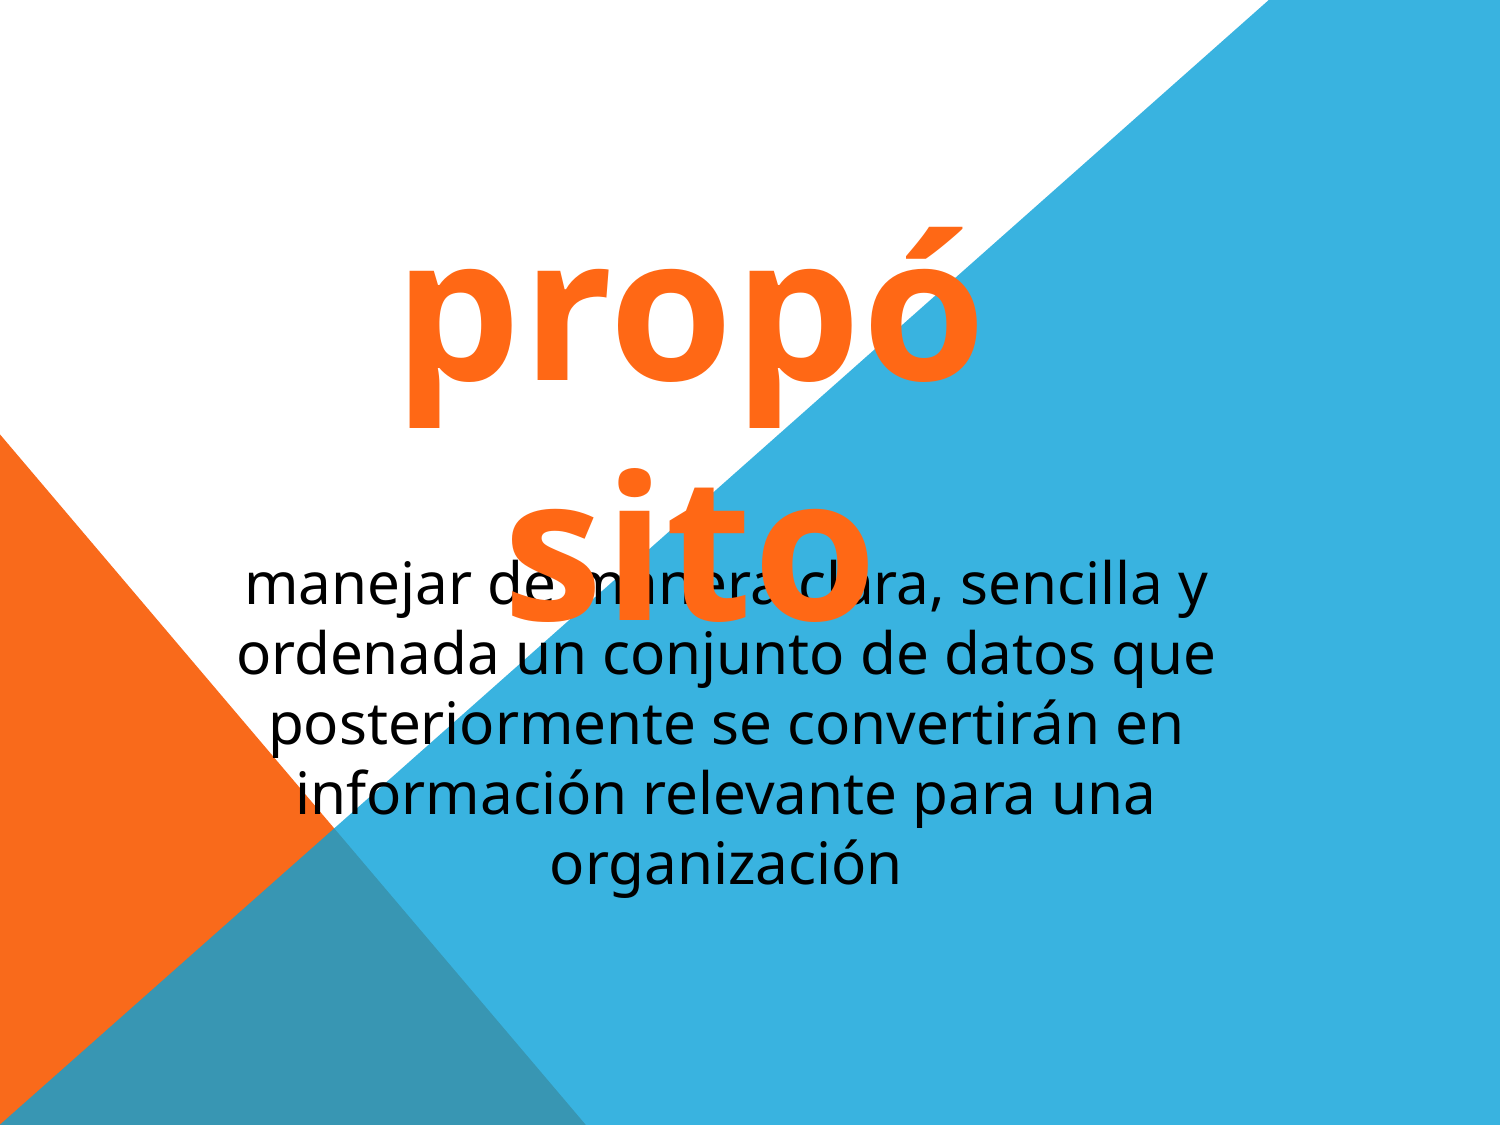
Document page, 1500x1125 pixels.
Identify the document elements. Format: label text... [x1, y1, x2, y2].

text_box manejar de manera clara, sencilla y ordenada un conjunto de datos que posteriormente se convertirán en información relevante para una organización [147, 538, 1306, 904]
text_box propósito [336, 172, 1046, 668]
